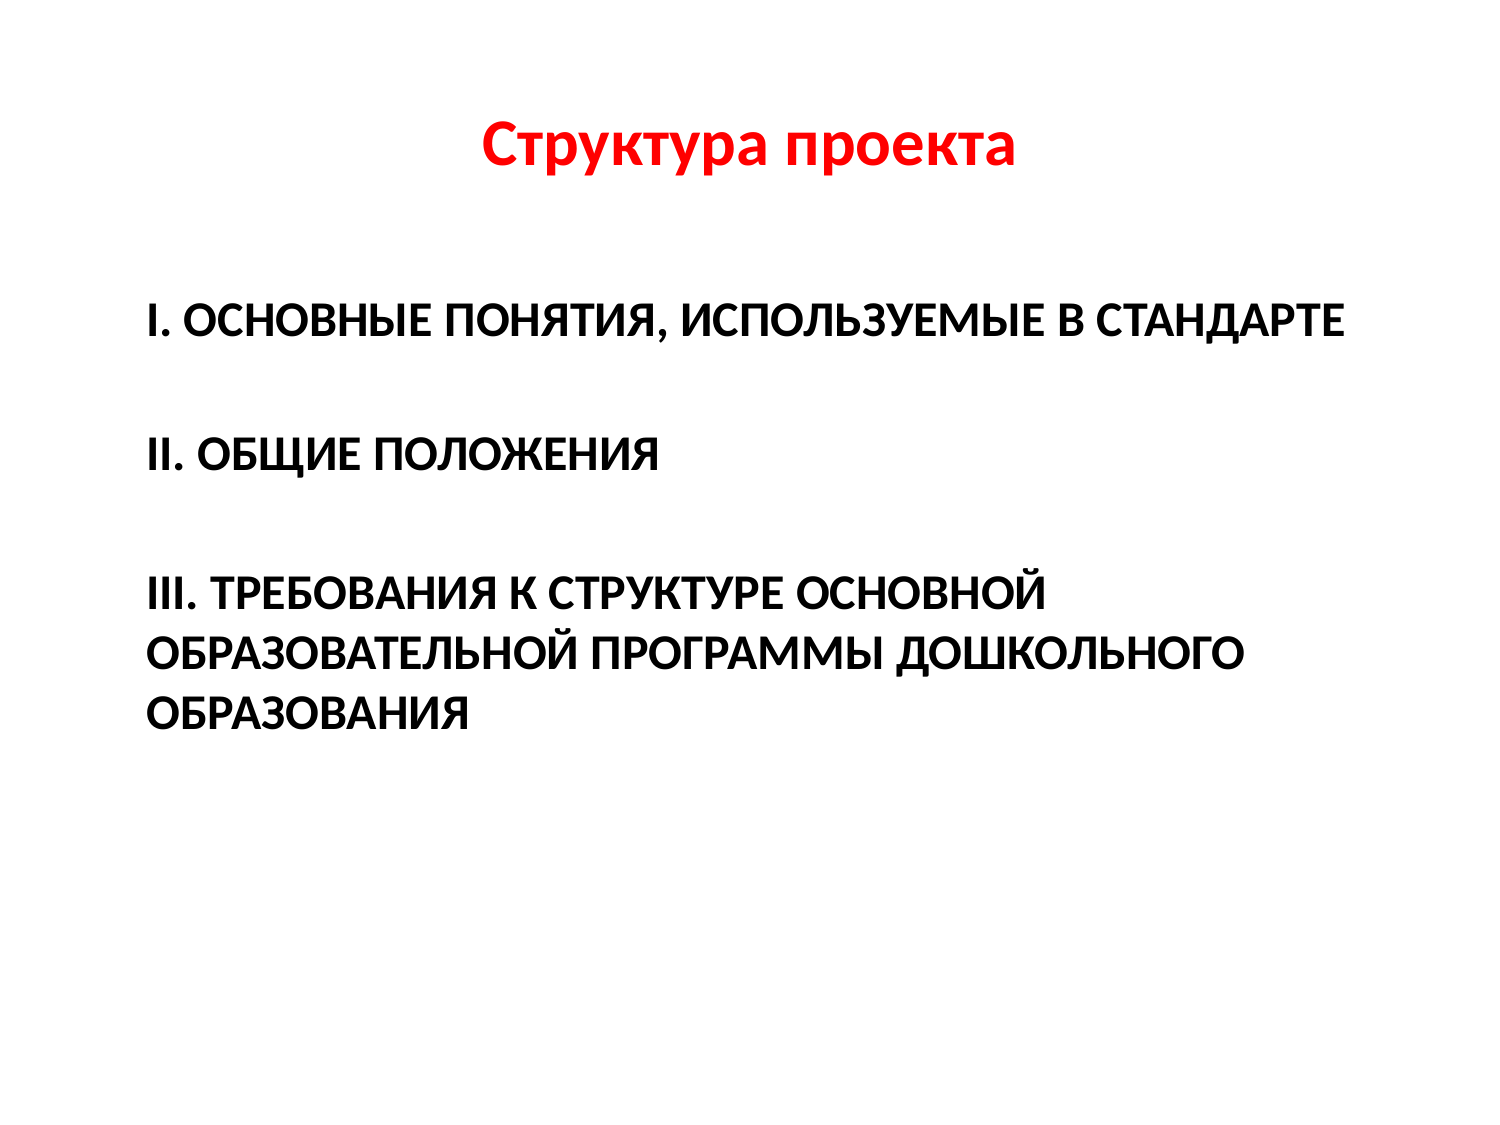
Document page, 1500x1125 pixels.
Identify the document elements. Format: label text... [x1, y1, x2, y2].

list I. ОСНОВНЫЕ ПОНЯТИЯ, ИСПОЛЬЗУЕМЫЕ В СТАНДАРТЕ II. ОБЩИЕ ПОЛОЖЕНИЯ III. ТРЕБОВАНИЯ К СТРУКТУРЕ ОСНОВНОЙ ОБРАЗОВАТЕЛЬНОЙ ПРОГРАММЫ ДОШКОЛЬНОГО ОБРАЗОВАНИЯ [74, 262, 1426, 1006]
title Структура проекта [74, 44, 1426, 233]
